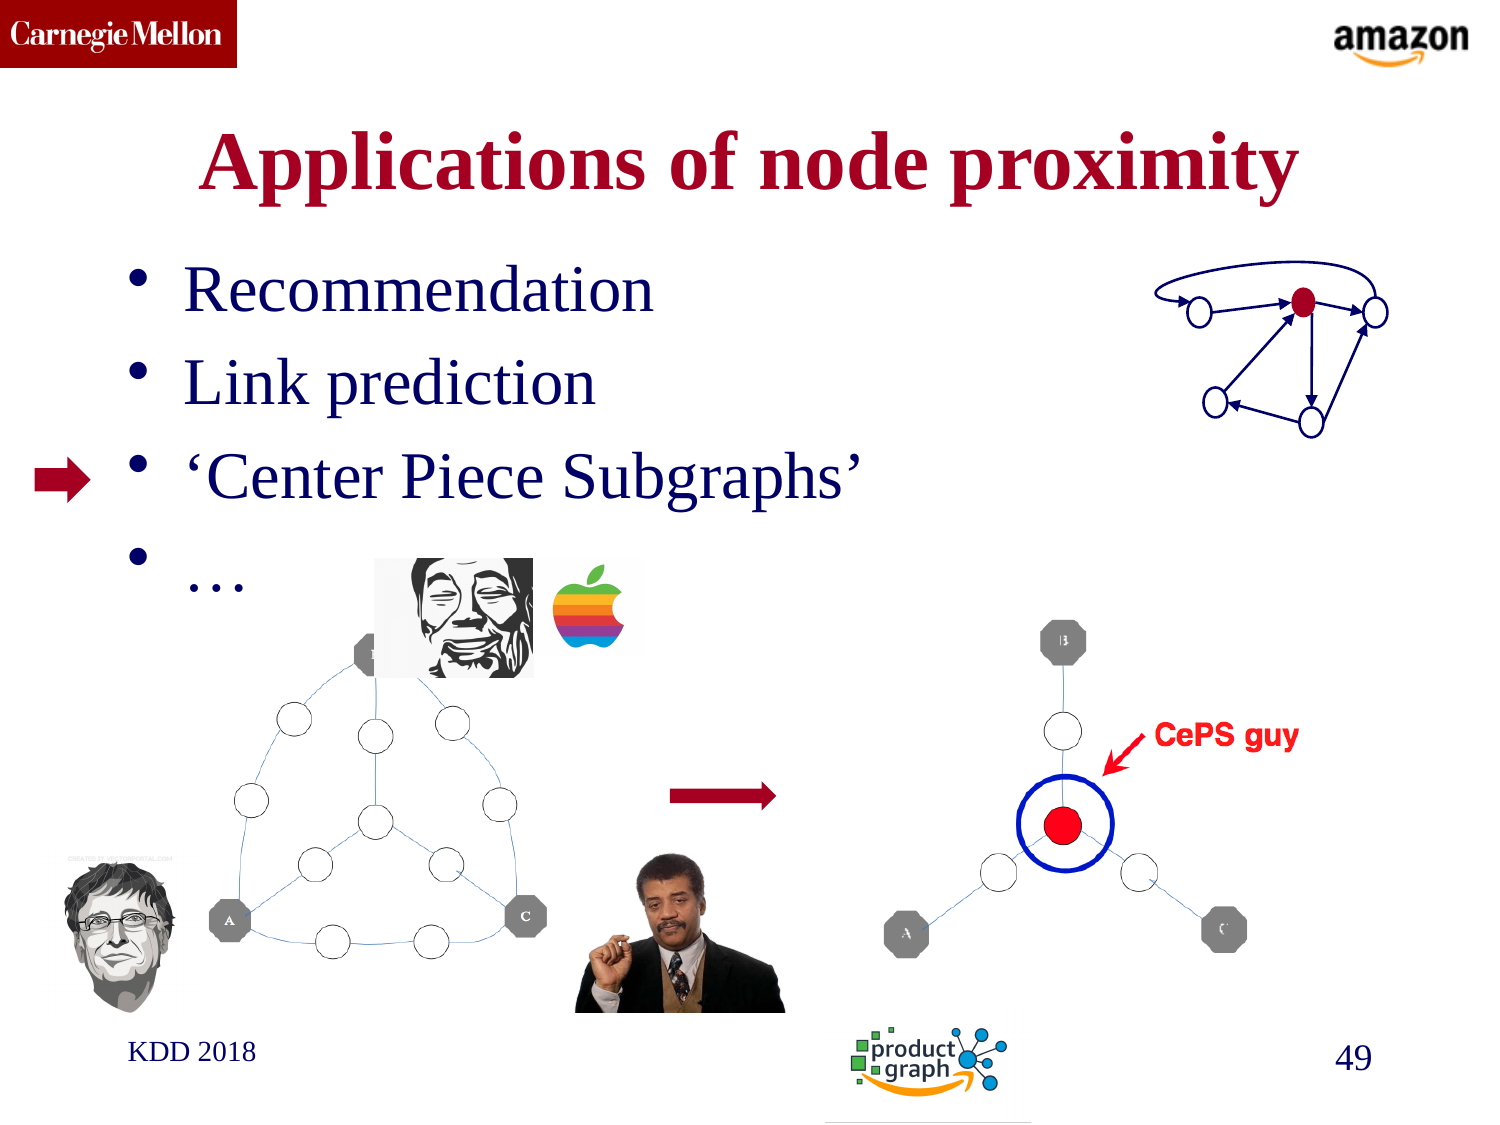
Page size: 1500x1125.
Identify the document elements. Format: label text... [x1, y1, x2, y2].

picture [0, 0, 237, 68]
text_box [1187, 287, 1388, 438]
slide_number KDD 2018 [112, 1024, 426, 1101]
picture [34, 558, 787, 1020]
title Applications of node proximity [112, 99, 1388, 213]
text_box [669, 781, 777, 811]
text_box [34, 456, 91, 504]
slide_number 49 [1074, 1024, 1388, 1101]
list Recommendation Link prediction ‘Center Piece Subgraphs’ … [112, 237, 1388, 1001]
picture [1322, 4, 1484, 88]
picture [849, 613, 1316, 970]
